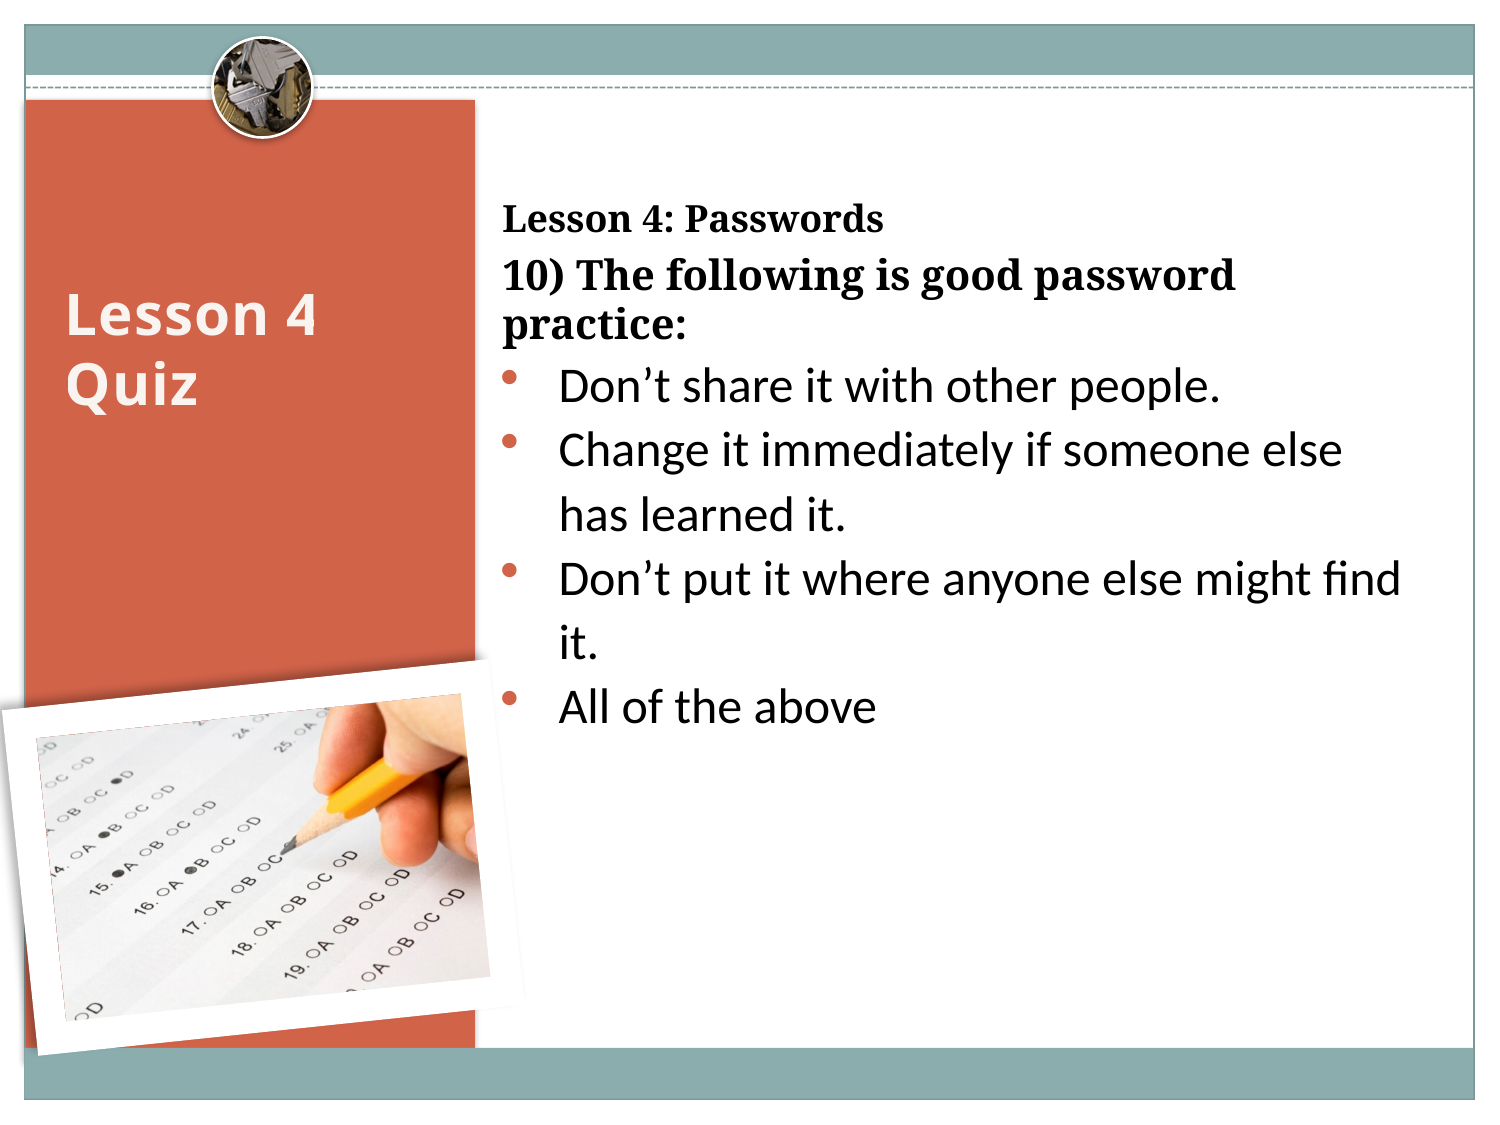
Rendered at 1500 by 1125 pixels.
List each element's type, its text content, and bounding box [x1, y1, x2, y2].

picture [37, 694, 490, 1021]
list Lesson 4: Passwords 10) The following is good password practice: Don’t share it with other people. Change it immediately if someone else has learned it. Don’t put it where anyone else might find it. All of the above [487, 112, 1438, 1000]
title Lesson 4 Quiz [50, 174, 463, 425]
picture [214, 39, 311, 136]
